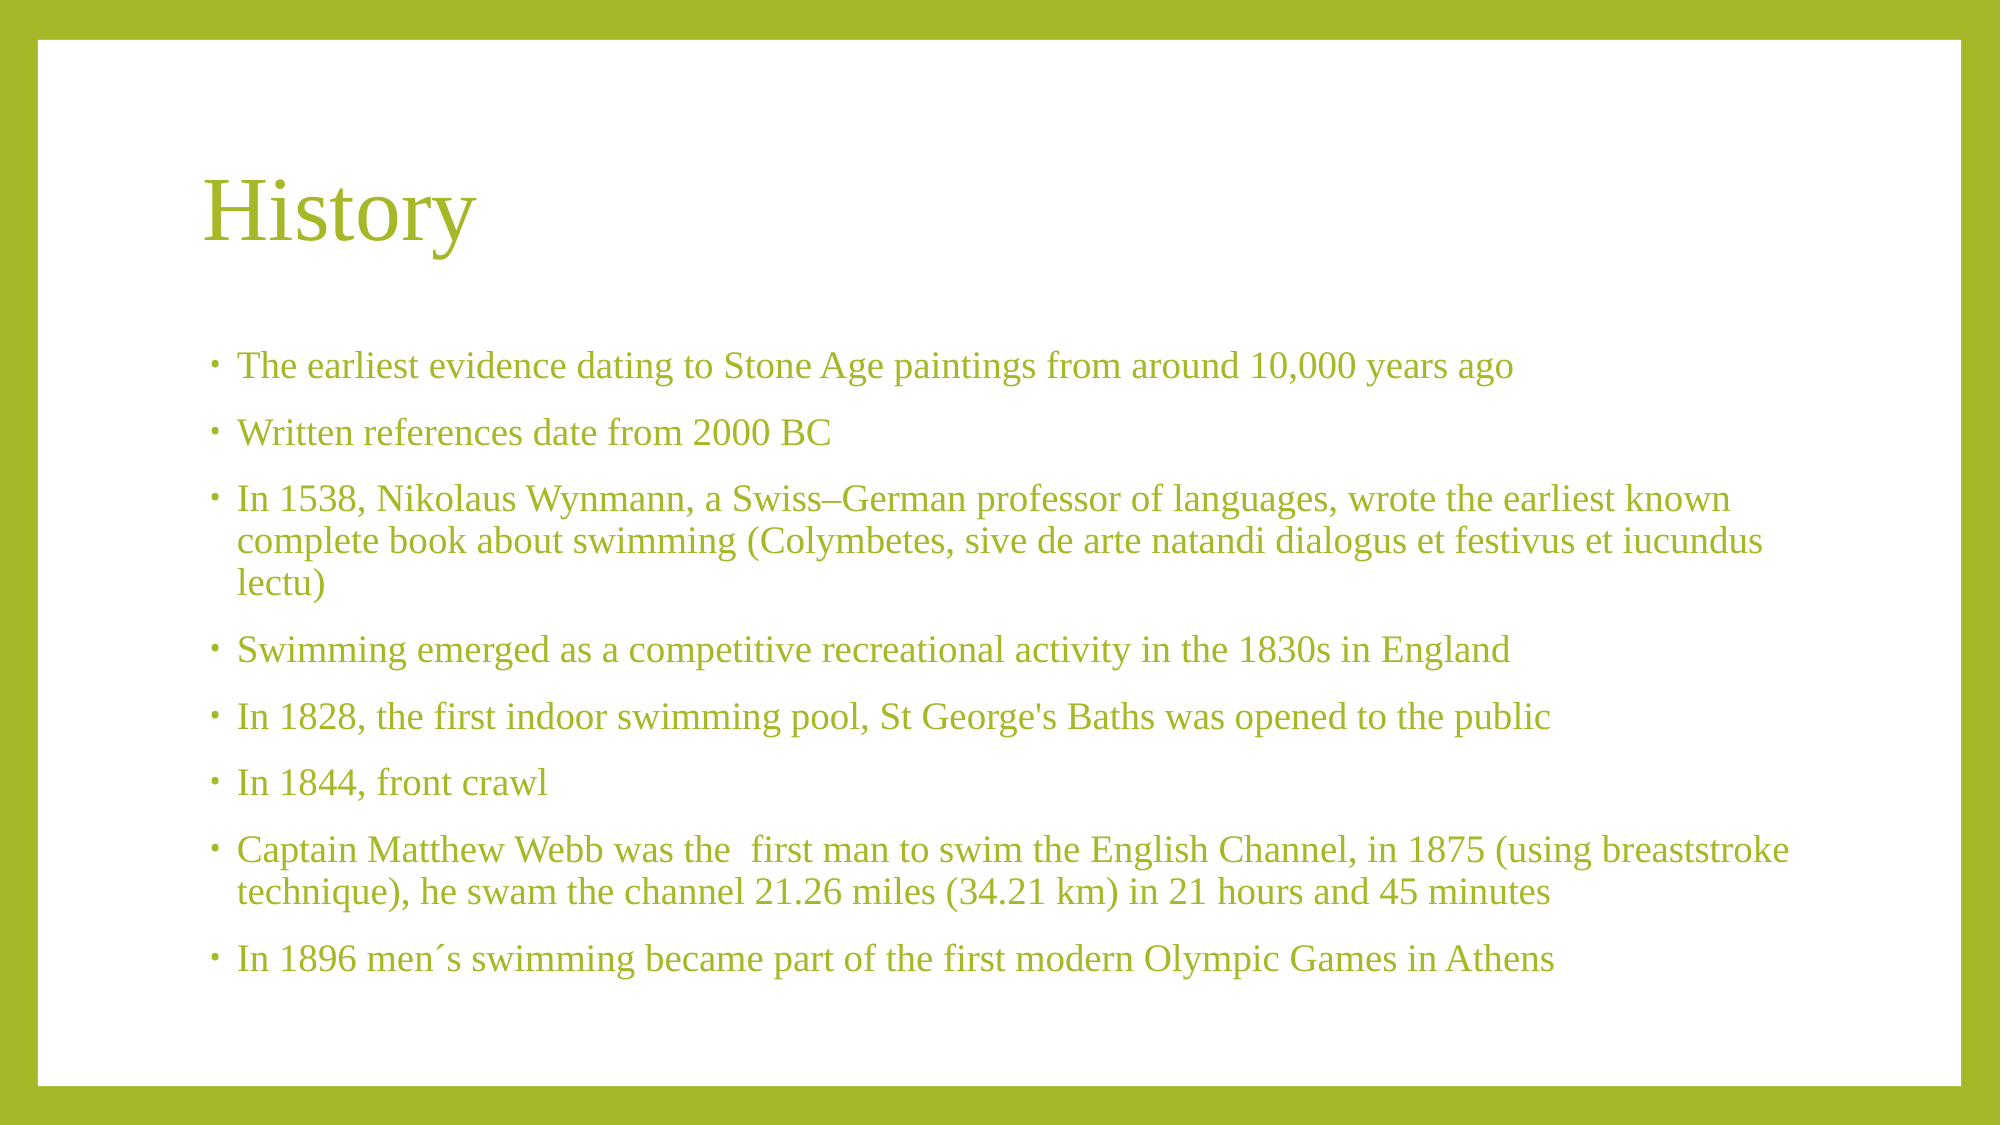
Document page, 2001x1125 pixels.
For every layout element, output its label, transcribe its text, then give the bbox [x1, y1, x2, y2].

title History [187, 99, 1808, 323]
list The earliest evidence dating to Stone Age paintings from around 10,000 years ago Written references date from 2000 BC In 1538, Nikolaus Wynmann, a Swiss–German professor of languages, wrote the earliest known complete book about swimming (Colymbetes, sive de arte natandi dialogus et festivus et iucundus lectu) Swimming emerged as a competitive recreational activity in the 1830s in England In 1828, the first indoor swimming pool, St George's Baths was opened to the public In 1844, front crawl Captain Matthew Webb was the first man to swim the English Channel, in 1875 (using breaststroke technique), he swam the channel 21.26 miles (34.21 km) in 21 hours and 45 minutes In 1896 men´s swimming became part of the first modern Olympic Games in Athens [187, 337, 1808, 1000]
